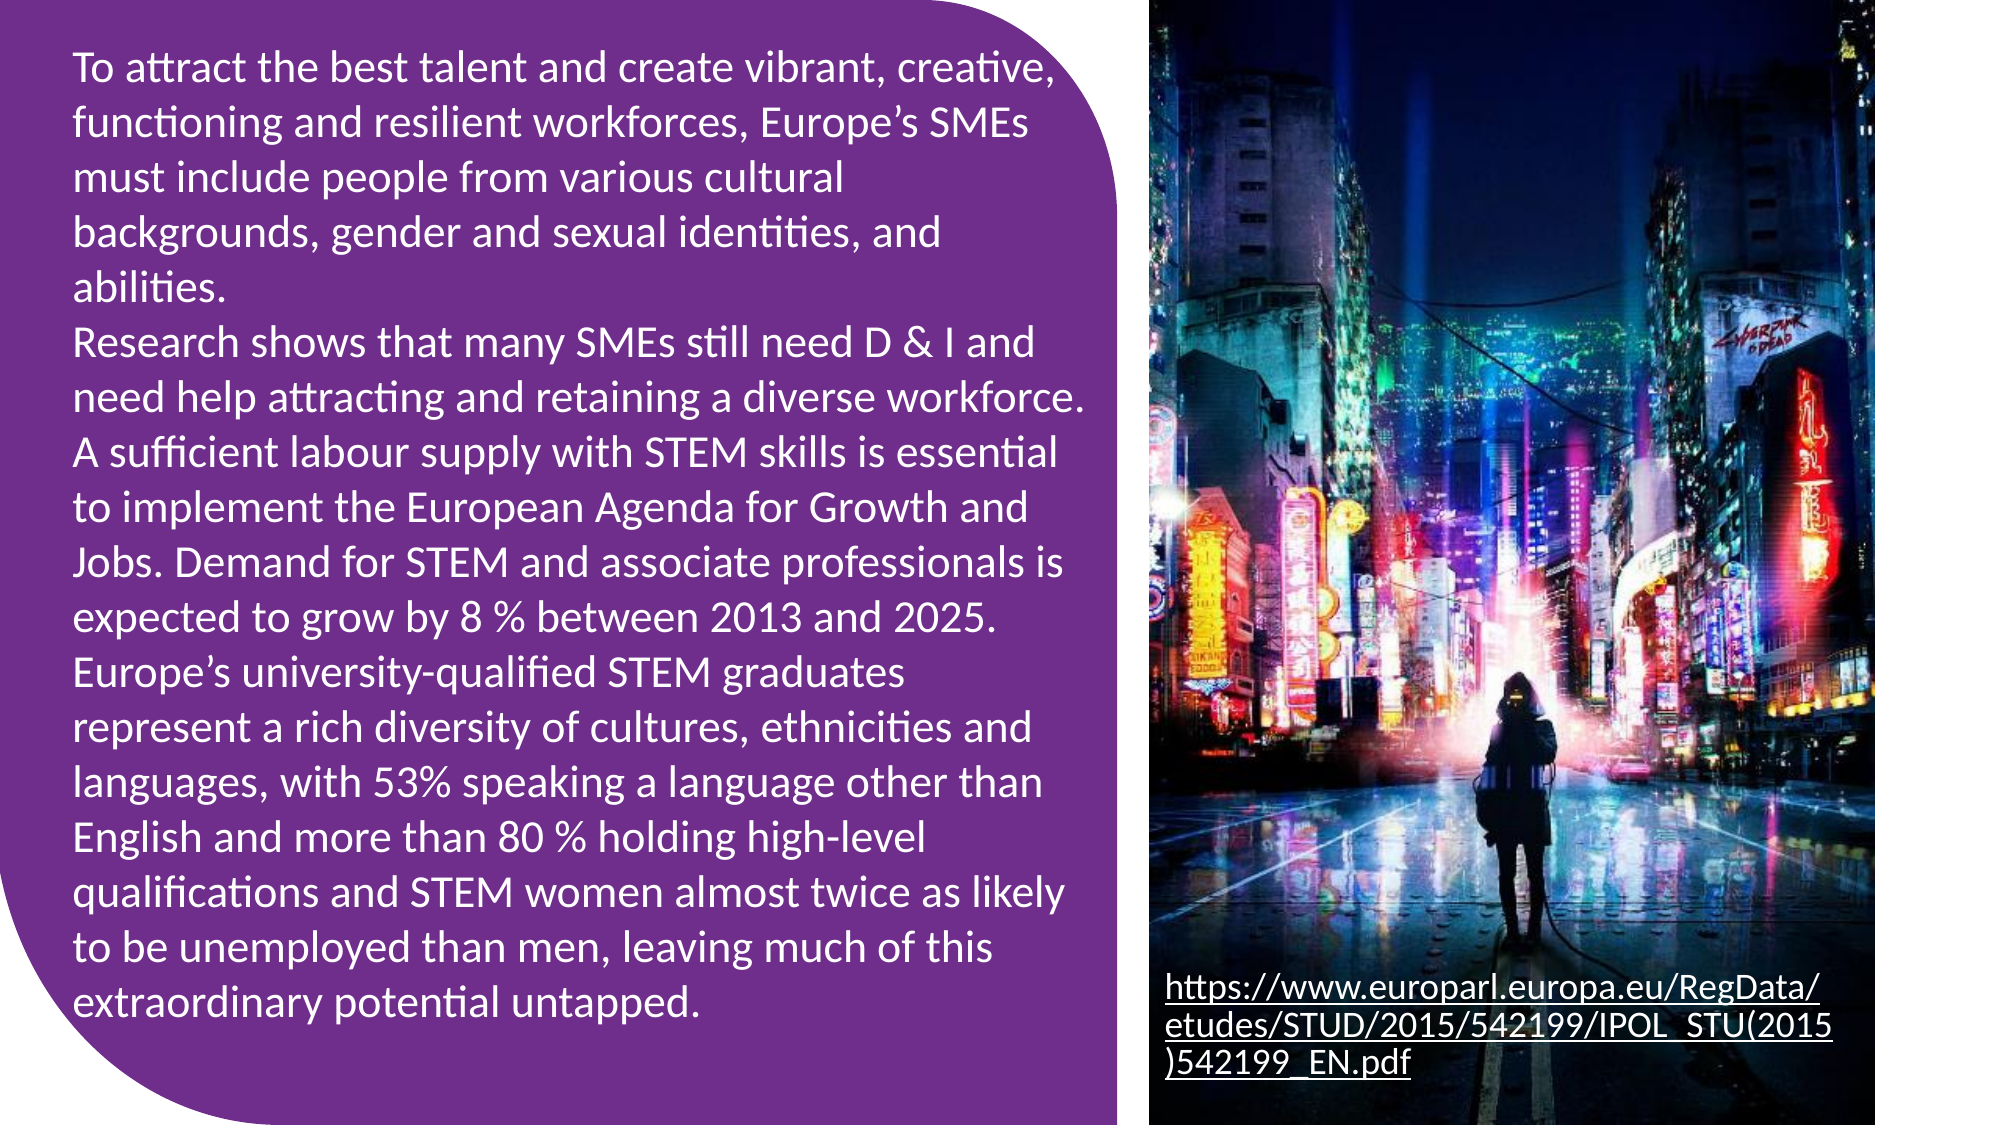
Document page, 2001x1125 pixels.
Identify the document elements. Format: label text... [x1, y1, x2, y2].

text_box To attract the best talent and create vibrant, creative, functioning and resilient workforces, Europe’s SMEs must include people from various cultural backgrounds, gender and sexual identities, and abilities. Research shows that many SMEs still need D & I and need help attracting and retaining a diverse workforce. A sufficient labour supply with STEM skills is essential to implement the European Agenda for Growth and Jobs. Demand for STEM and associate professionals is expected to grow by 8 % between 2013 and 2025. Europe’s university-qualified STEM graduates represent a rich diversity of cultures, ethnicities and languages, with 53% speaking a language other than English and more than 80 % holding high-level qualifications and STEM women almost twice as likely to be unemployed than men, leaving much of this extraordinary potential untapped. [57, 29, 1108, 594]
picture [1149, 0, 1875, 1125]
